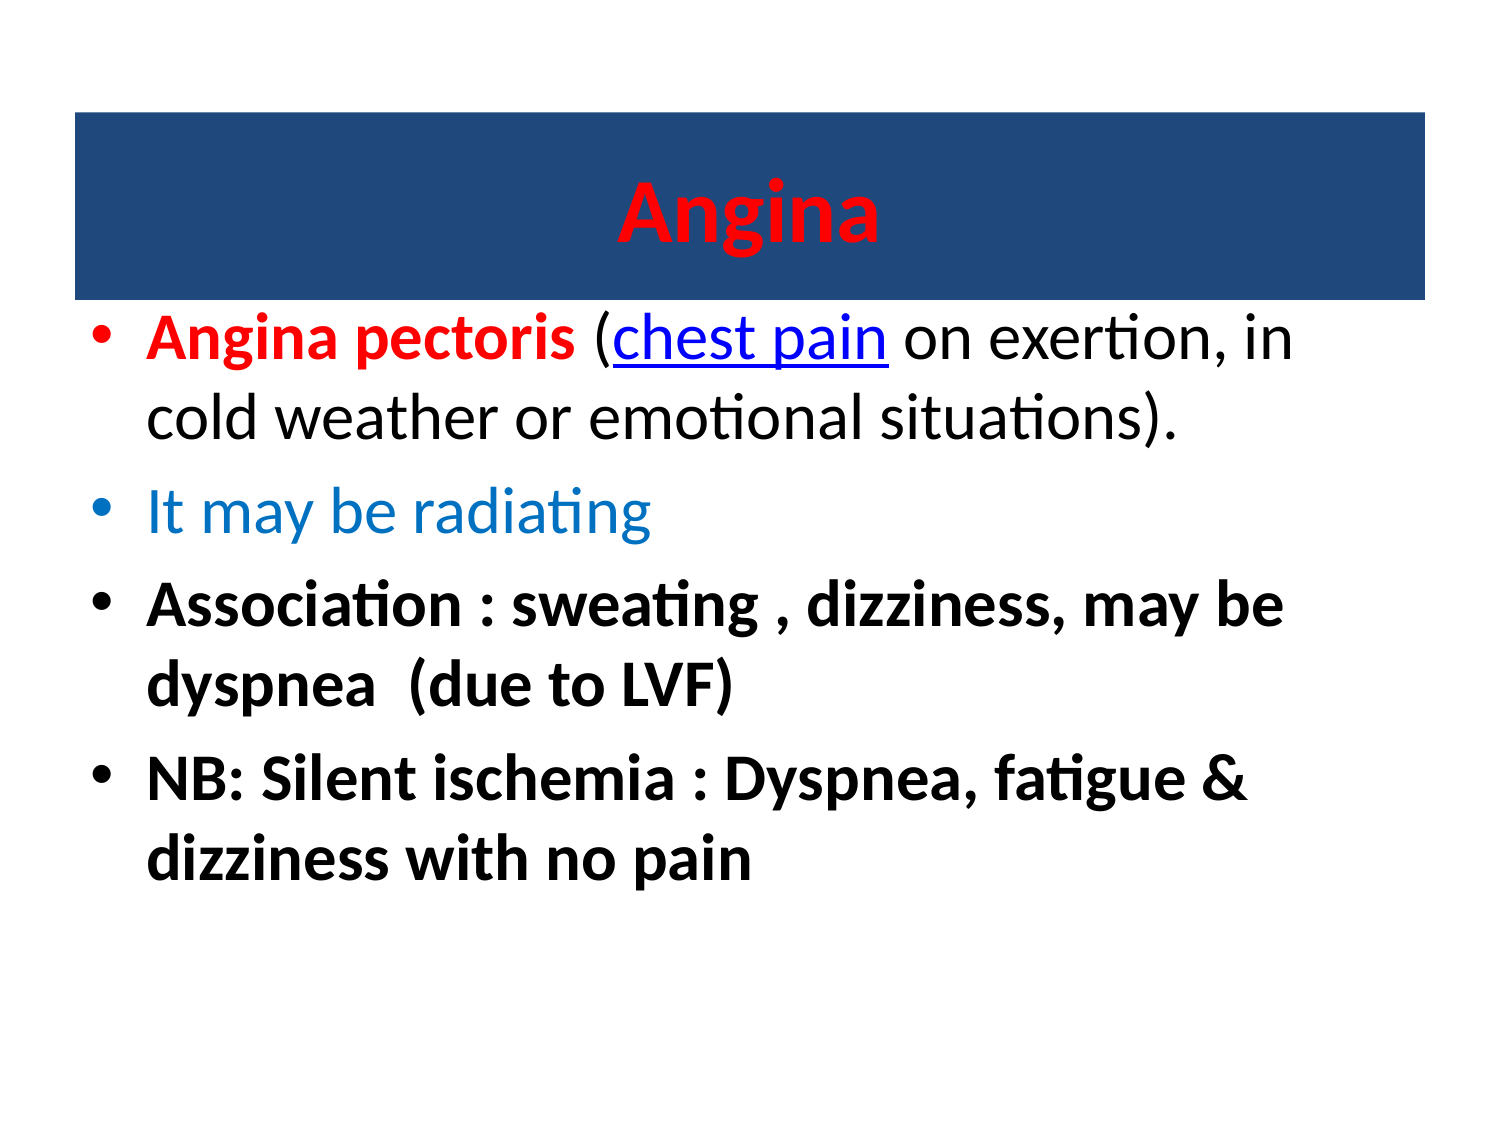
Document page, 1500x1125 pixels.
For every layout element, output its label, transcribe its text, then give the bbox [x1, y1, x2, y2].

title Angina [75, 112, 1425, 285]
list Angina pectoris (chest pain on exertion, in cold weather or emotional situations). It may be radiating Association : sweating , dizziness, may be dyspnea (due to LVF) NB: Silent ischemia : Dyspnea, fatigue & dizziness with no pain [75, 285, 1425, 1000]
